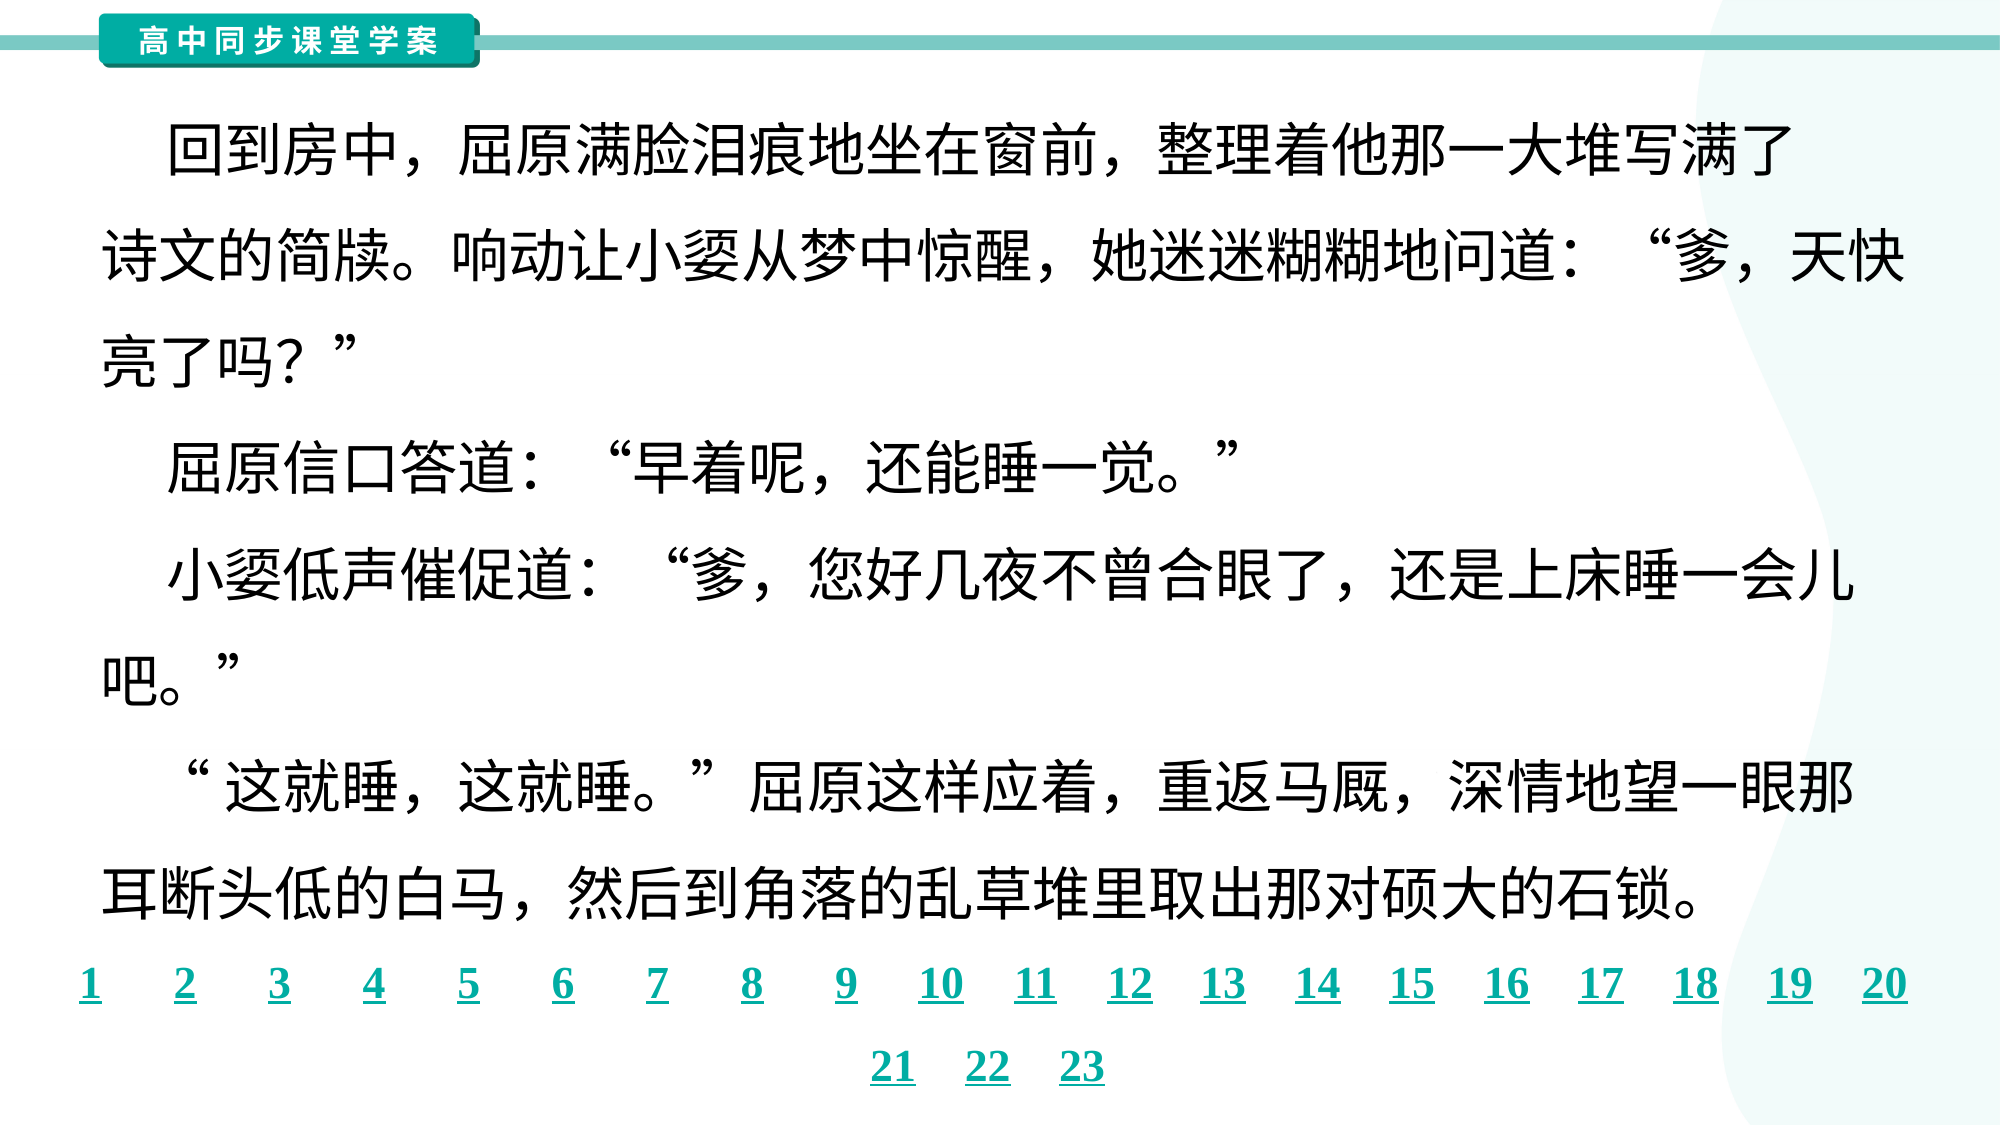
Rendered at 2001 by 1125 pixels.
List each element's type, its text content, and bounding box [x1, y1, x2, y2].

picture [0, 0, 2000, 1125]
text_box 回到房中，屈原满脸泪痕地坐在窗前，整理着他那一大堆写满了 诗文的简牍。响动让小媭从梦中惊醒，她迷迷糊糊地问道：“爹，天快 亮了吗？” 屈原信口答道：“早着呢，还能睡一觉。” 小媭低声催促道：“爹，您好几夜不曾合眼了，还是上床睡一会儿 吧。” “这就睡，这就睡。”屈原这样应着，重返马厩，深情地望一眼那 耳断头低的白马，然后到角落的乱草堆里取出那对硕大的石锁。 [100, 76, 1899, 927]
